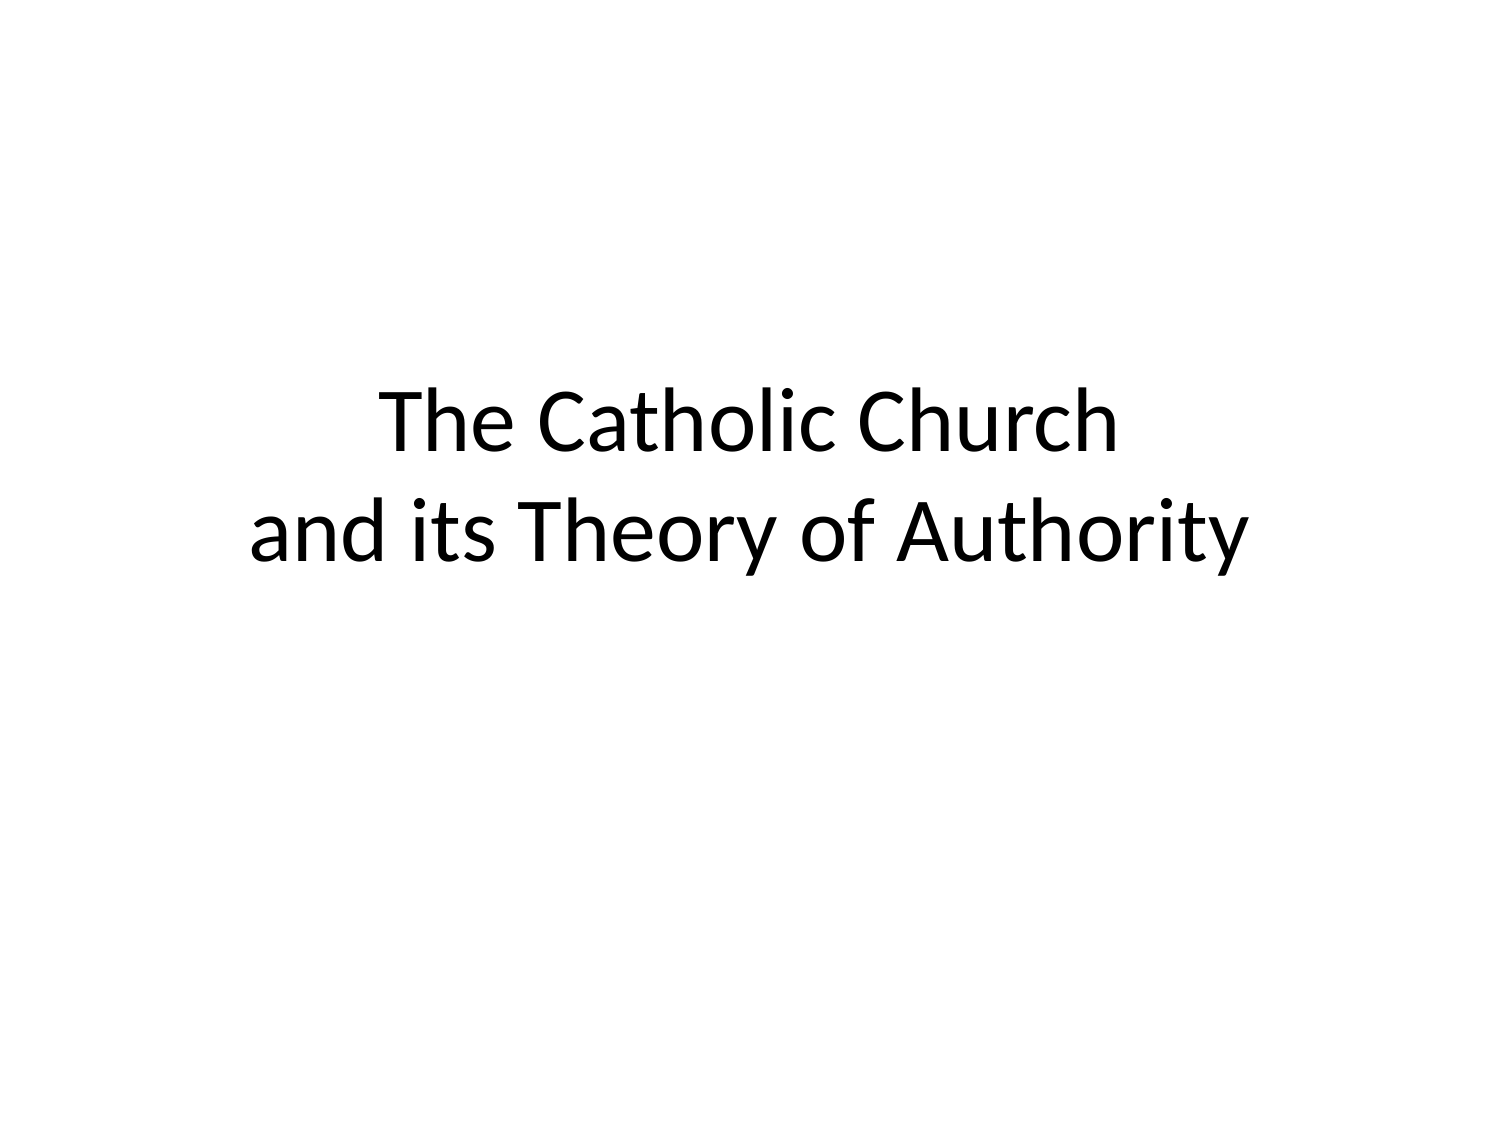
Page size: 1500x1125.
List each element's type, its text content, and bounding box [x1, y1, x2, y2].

title The Catholic Church and its Theory of Authority [112, 349, 1388, 591]
